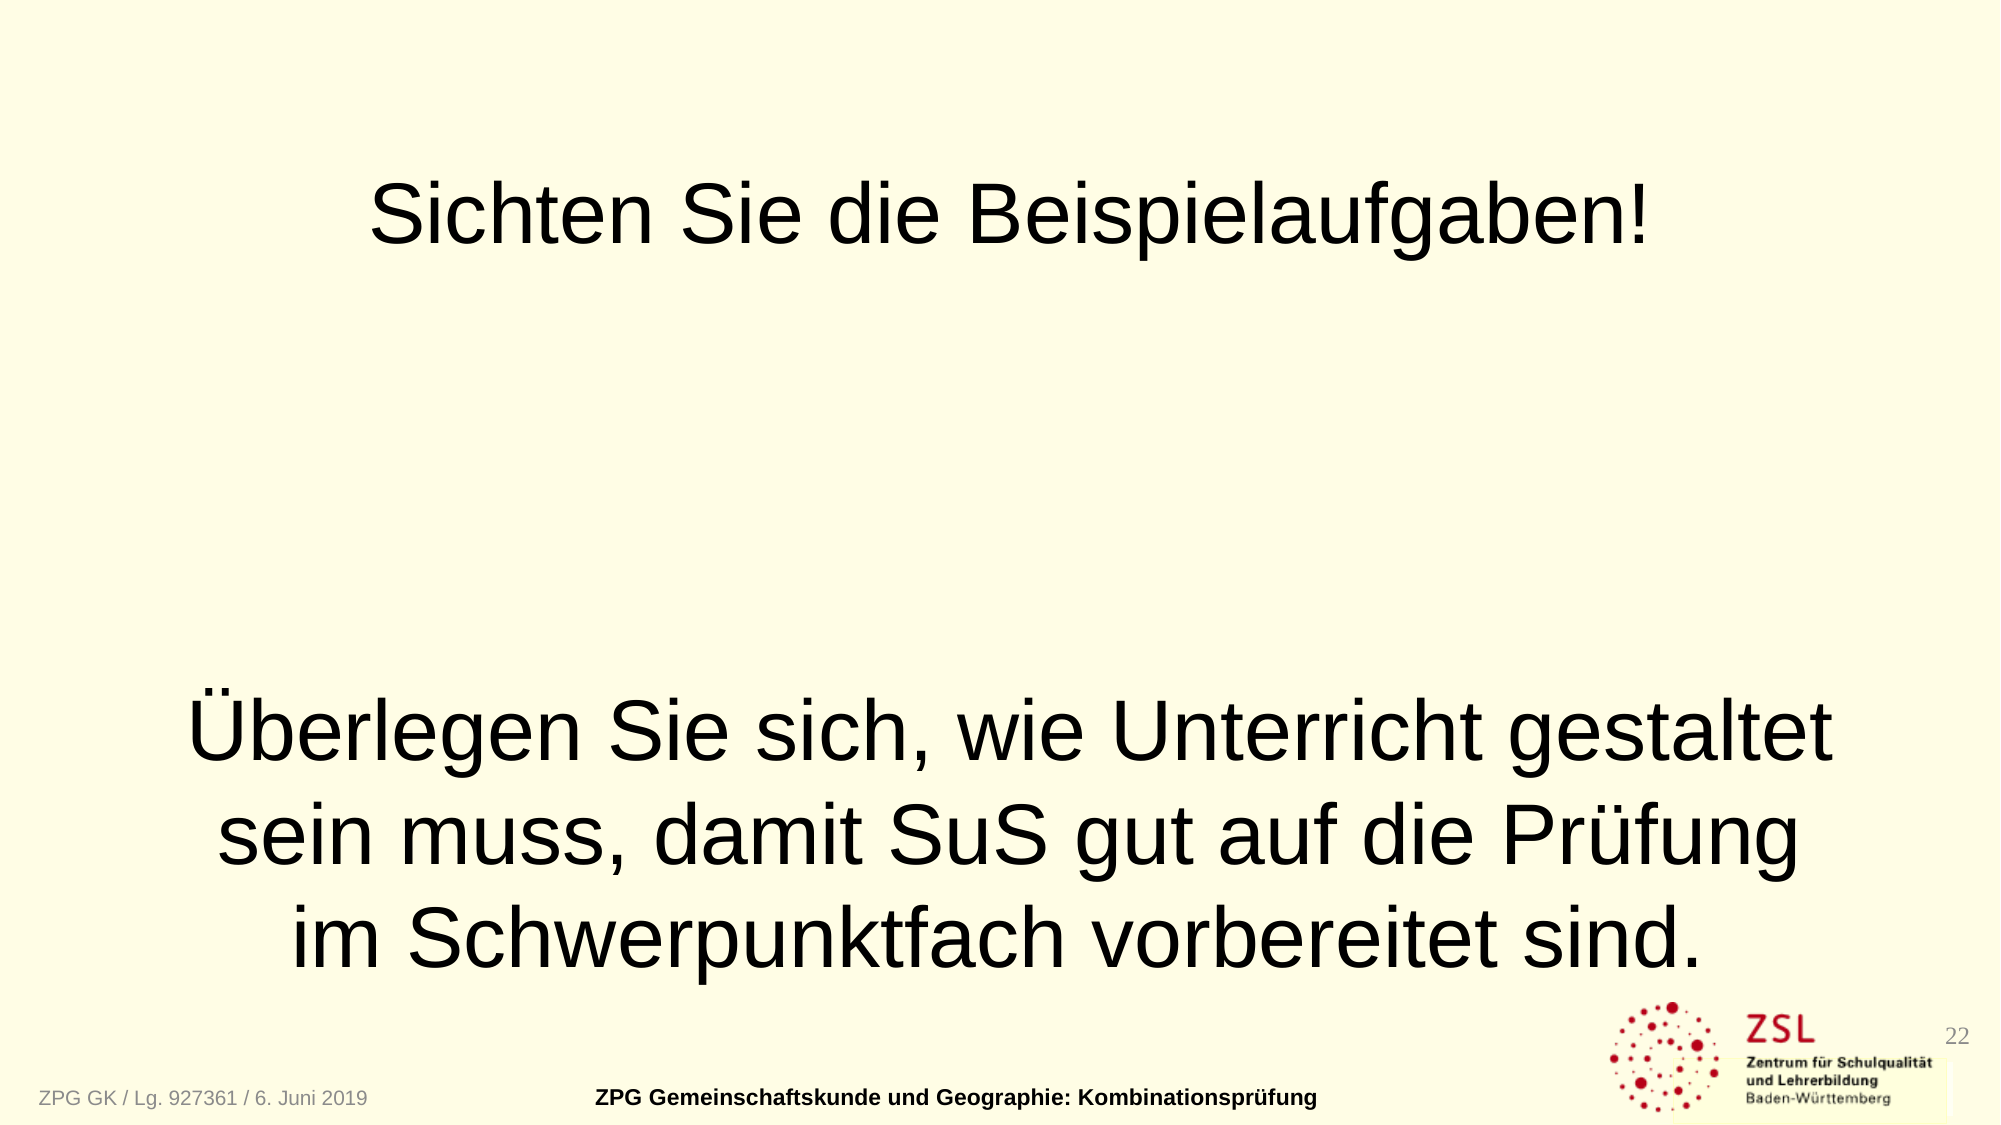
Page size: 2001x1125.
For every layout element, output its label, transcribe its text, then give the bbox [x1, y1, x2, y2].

text_box Sichten Sie die Beispielaufgaben! Überlegen Sie sich, wie Unterricht gestaltet sein muss, damit SuS gut auf die Prüfung im Schwerpunktfach vorbereitet sind. [149, 149, 1875, 1005]
picture [1947, 1065, 1953, 1116]
text_box ZPG GK / Lg. 927361 / 6. Juni 2019 [23, 1066, 843, 1125]
slide_number 22 [1899, 1004, 1986, 1065]
picture [1609, 1002, 1935, 1114]
